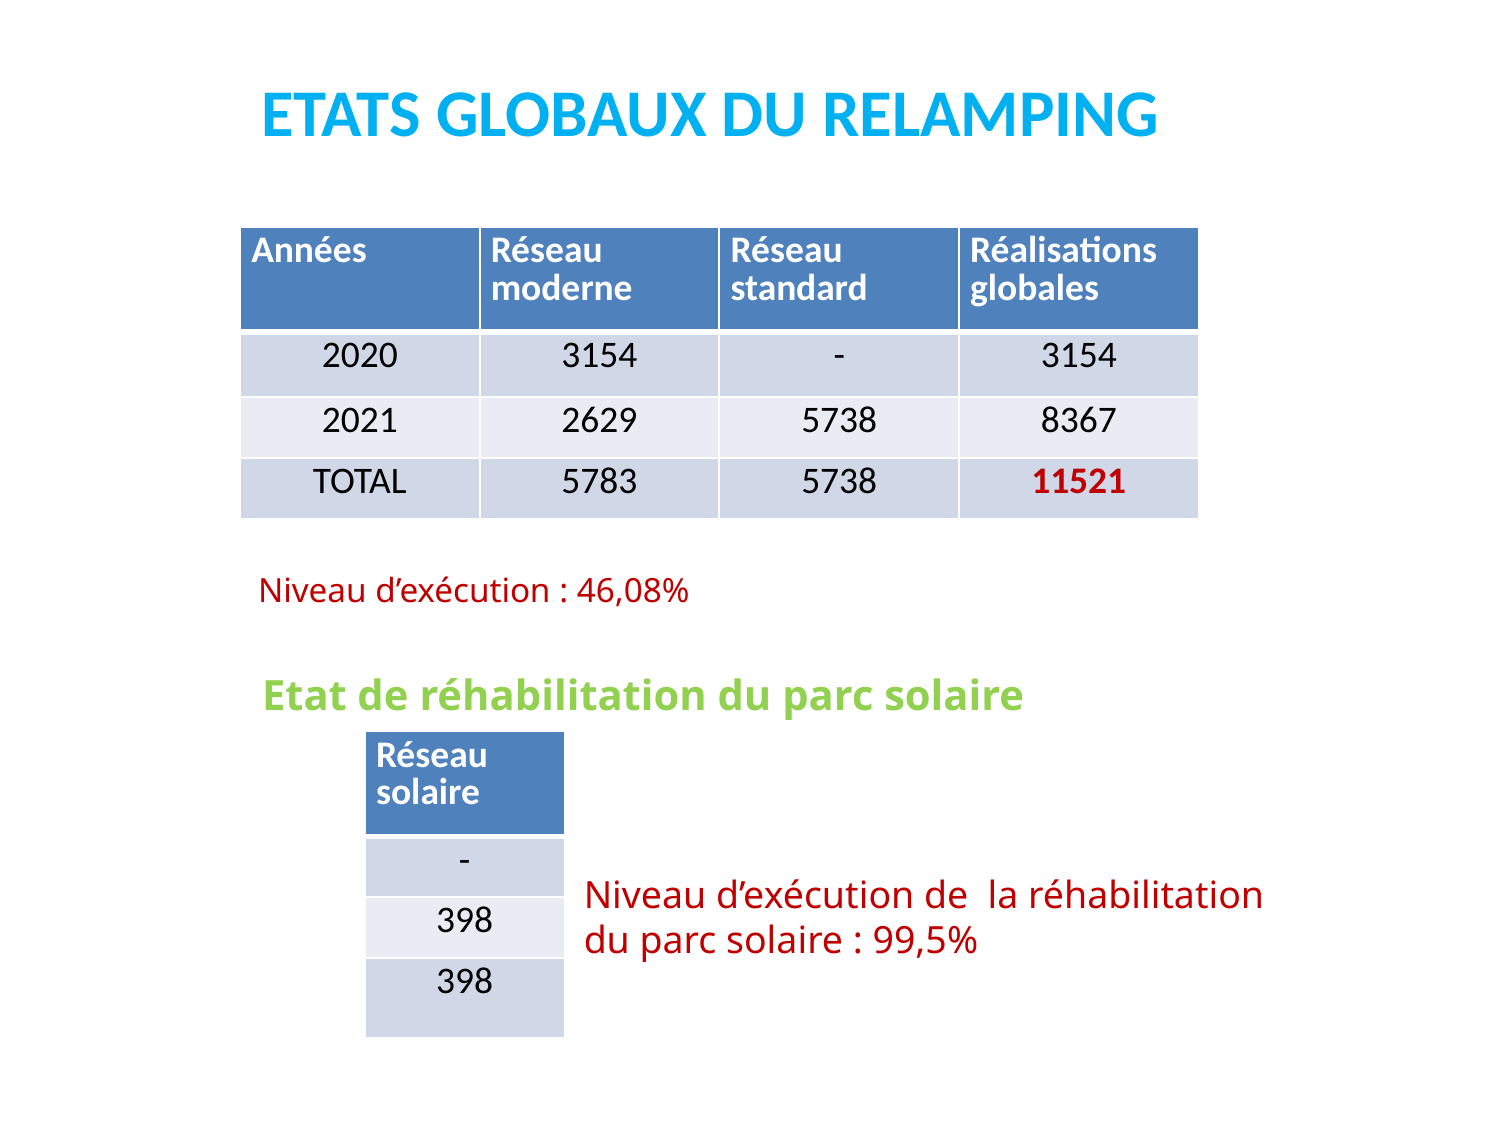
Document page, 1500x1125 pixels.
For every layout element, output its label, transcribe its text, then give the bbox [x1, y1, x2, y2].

table_cell 2021 [241, 398, 479, 457]
table_cell 2020 [241, 335, 479, 396]
table_cell 8367 [960, 398, 1198, 457]
text_box Niveau d’exécution : 46,08% [243, 561, 706, 617]
table_cell 3154 [960, 335, 1198, 396]
table_cell 5738 [720, 398, 958, 457]
table_cell - [366, 839, 564, 896]
text_box Niveau d’exécution de la réhabilitation du parc solaire : 99,5% [569, 863, 1319, 969]
table_cell 5738 [720, 459, 958, 518]
table_cell 3154 [481, 335, 718, 396]
table_cell - [720, 335, 958, 396]
table_cell TOTAL [241, 459, 479, 518]
table_header Années [241, 228, 479, 329]
table_cell 398 [366, 898, 564, 957]
table_cell 398 [366, 959, 564, 1037]
table_header Réseau moderne [481, 228, 718, 329]
table_header Réseau solaire [366, 732, 564, 834]
text_box ETATS GLOBAUX DU RELAMPING [246, 62, 1175, 158]
text_box Etat de réhabilitation du parc solaire [247, 661, 1040, 727]
table_header Réalisations globales [960, 228, 1198, 329]
table_cell 2629 [481, 398, 718, 457]
table_cell 5783 [481, 459, 718, 518]
table_header Réseau standard [720, 228, 958, 329]
table_cell 11521 [960, 459, 1198, 518]
